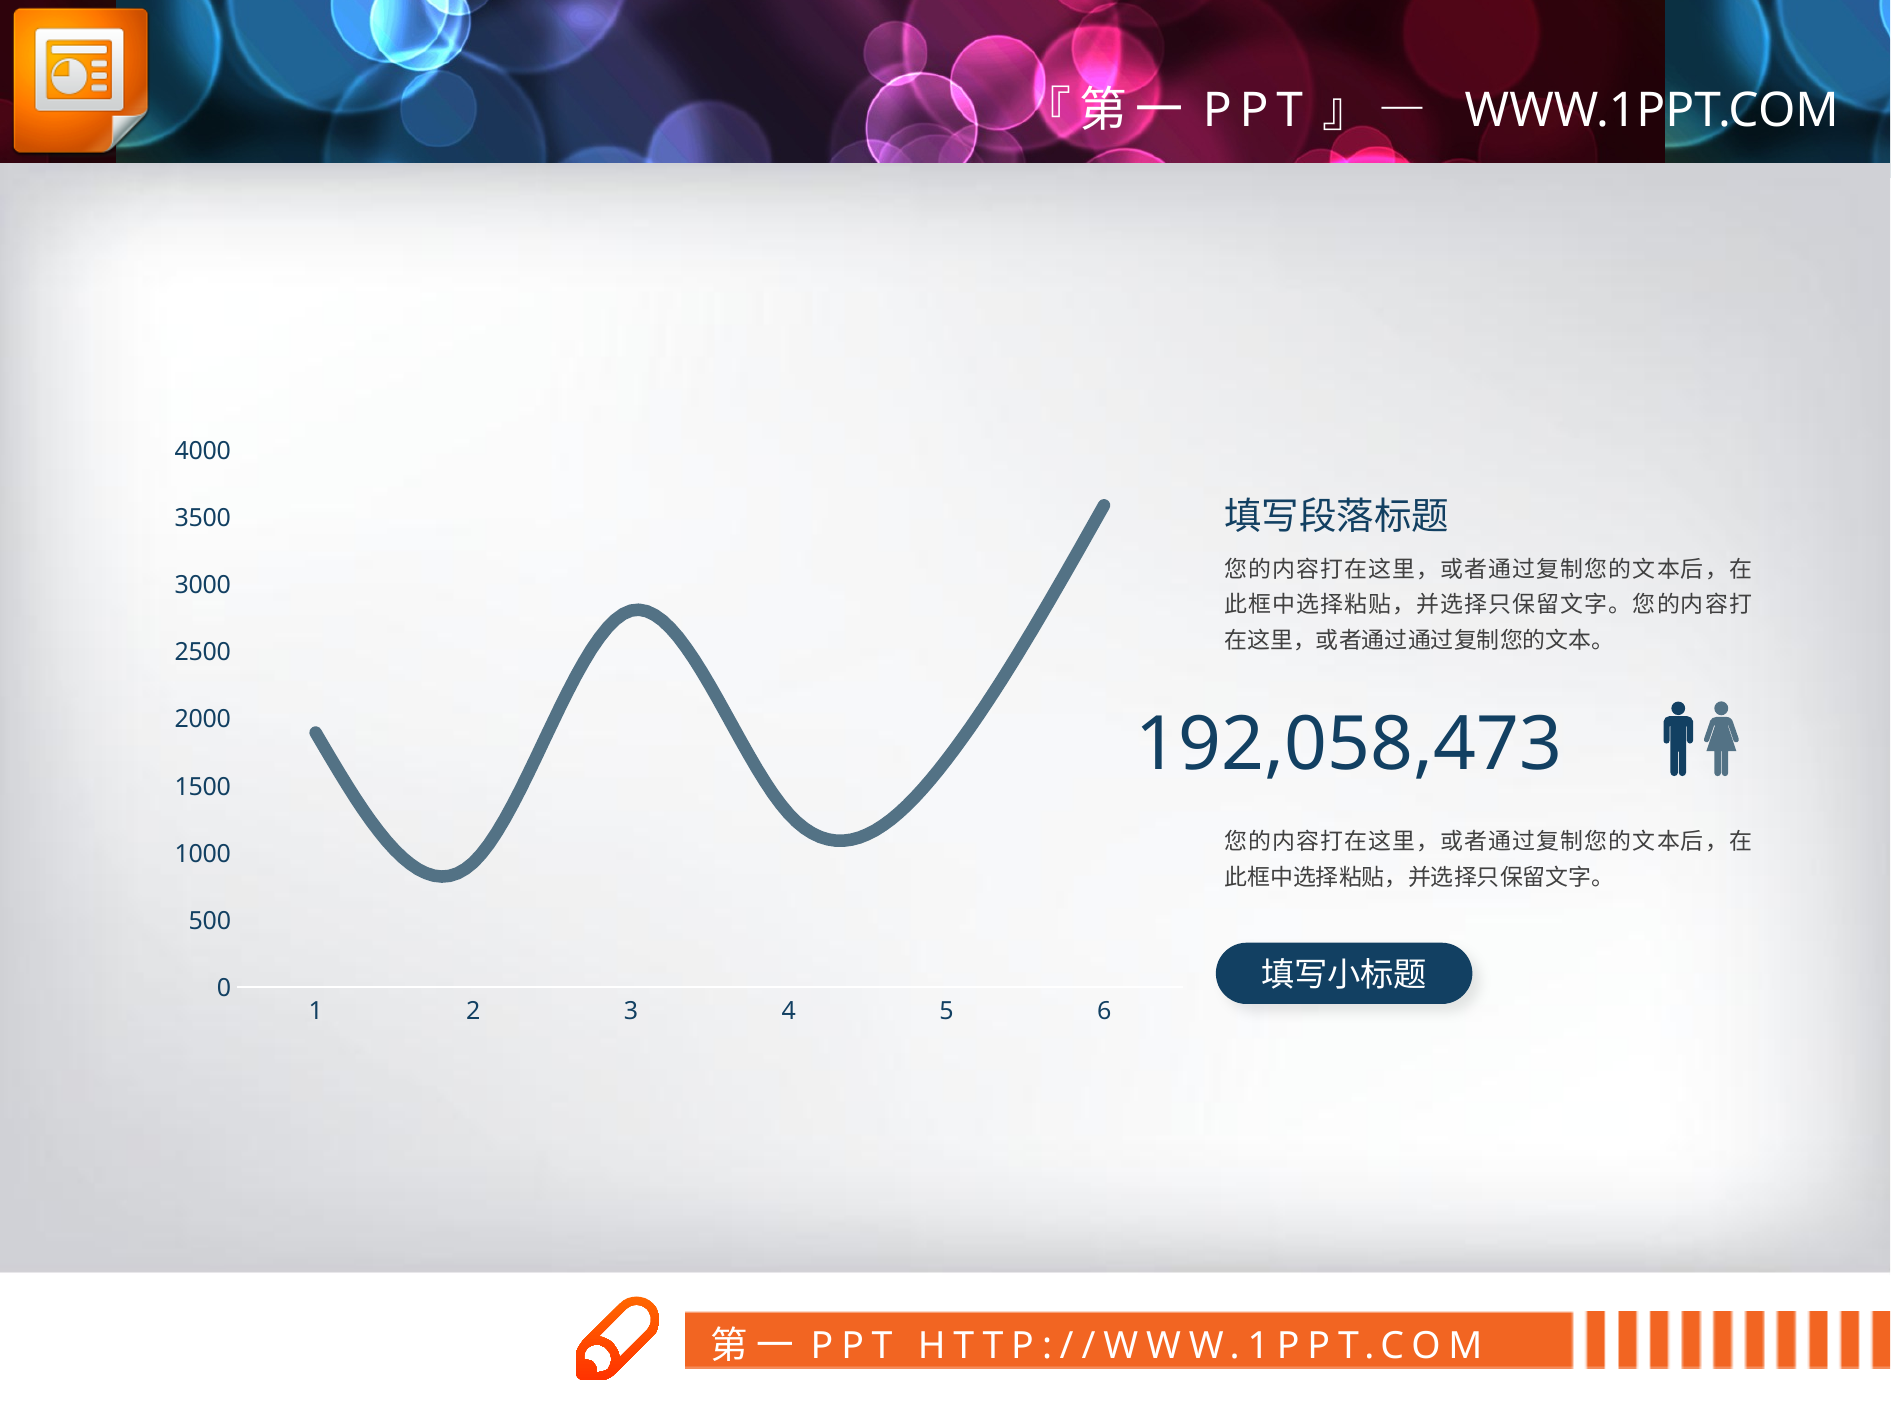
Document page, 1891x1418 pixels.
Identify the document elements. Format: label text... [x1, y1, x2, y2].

text_box 您的内容打在这里，或者通过复制您的文本后，在此框中选择粘贴，并选择只保留文字。您的内容打在这里，或者通过通过复制您的文本。 [1210, 539, 1767, 661]
text_box [1663, 701, 1694, 777]
text_box [1704, 701, 1739, 777]
text_box 您的内容打在这里，或者通过复制您的文本后，在此框中选择粘贴，并选择只保留文字。 [1210, 811, 1767, 897]
picture [0, 0, 1891, 1275]
picture [685, 1311, 1891, 1369]
text_box 192,058,473 [1210, 687, 1577, 792]
text_box 填写小标题 [1215, 942, 1473, 1004]
text_box 填写段落标题 [1210, 469, 1478, 538]
chart [153, 420, 1205, 1040]
